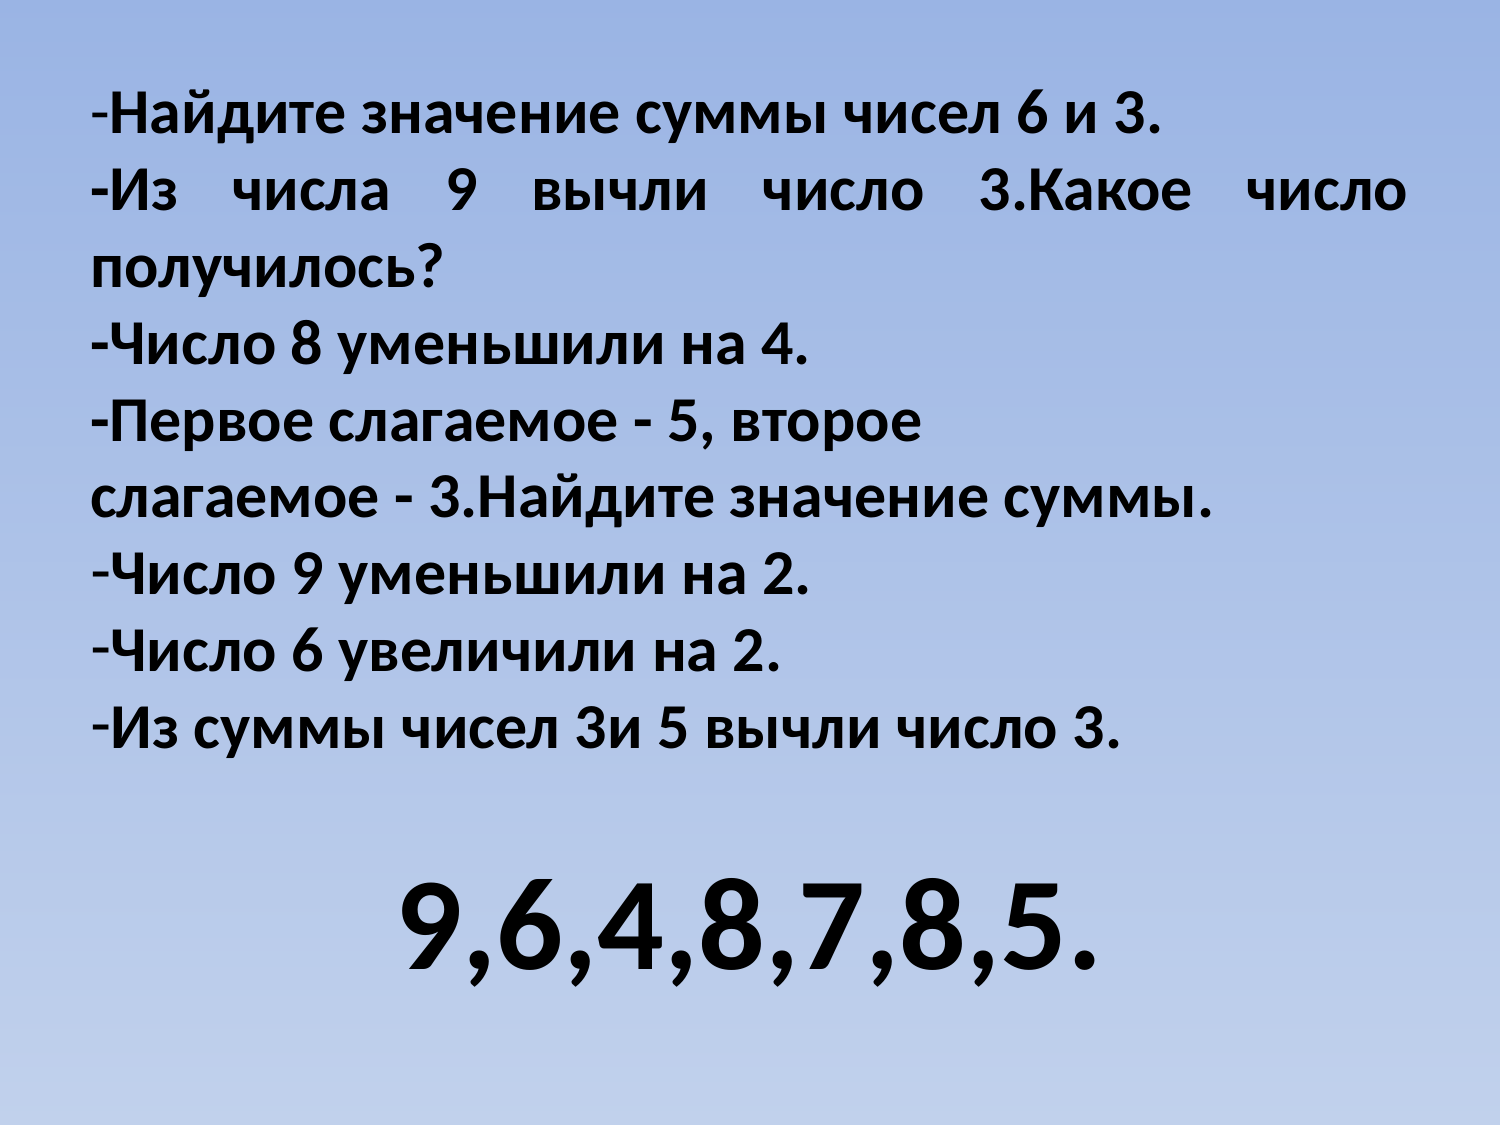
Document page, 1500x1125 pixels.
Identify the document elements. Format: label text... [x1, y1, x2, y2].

list -Найдите значение суммы чисел 6 и 3. -Из числа 9 вычли число 3.Какое число получилось? -Число 8 уменьшили на 4. -Первое слагаемое - 5, второе слагаемое - 3.Найдите значение суммы. Число 9 уменьшили на 2. Число 6 увеличили на 2. Из суммы чисел 3и 5 вычли число 3. 9,6,4,8,7,8,5. [75, 62, 1425, 1005]
